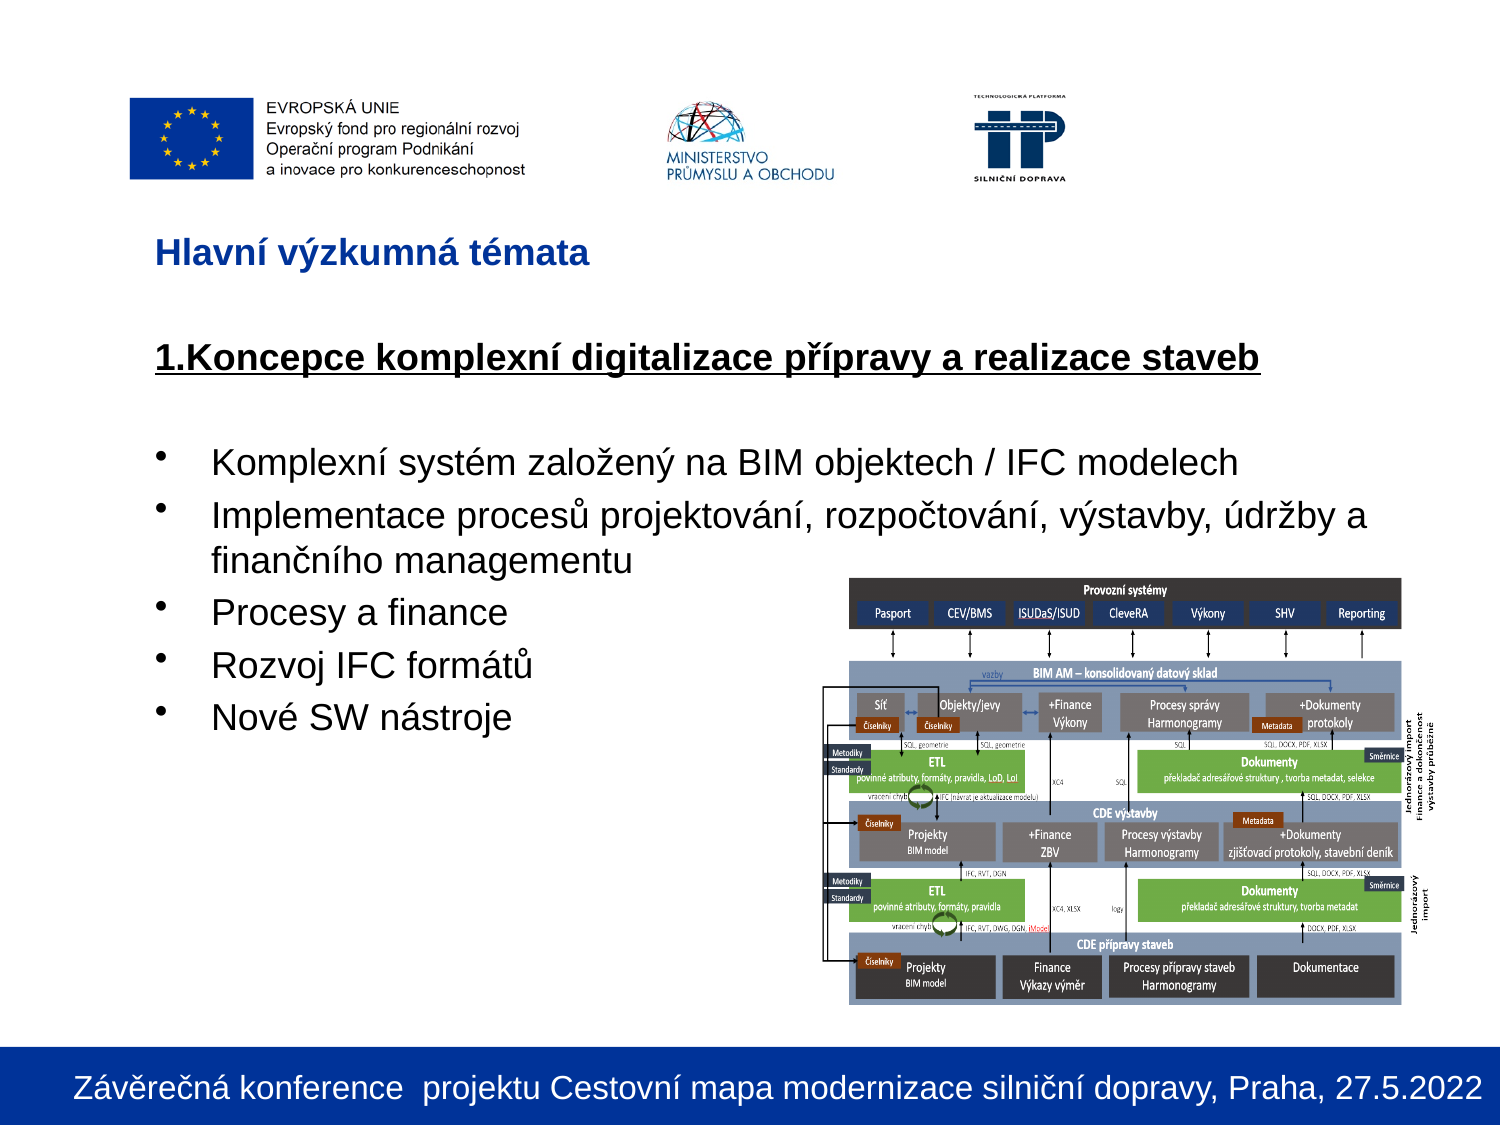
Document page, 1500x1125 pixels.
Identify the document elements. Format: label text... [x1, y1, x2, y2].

subtitle Hlavní výzkumná témata 1.Koncepce komplexní digitalizace přípravy a realizace staveb Komplexní systém založený na BIM objektech / IFC modelech Implementace procesů projektování, rozpočtování, výstavby, údržby a finančního managementu Procesy a finance Rozvoj IFC formátů Nové SW nástroje [139, 220, 1500, 1013]
picture [656, 90, 844, 191]
text_box [0, 1046, 1500, 1125]
text_box Závěrečná konference projektu Cestovní mapa modernizace silniční dopravy, Praha, 27.5.2022 [29, 1058, 1500, 1114]
picture [101, 70, 583, 207]
picture [962, 91, 1078, 183]
picture [820, 573, 1436, 1008]
